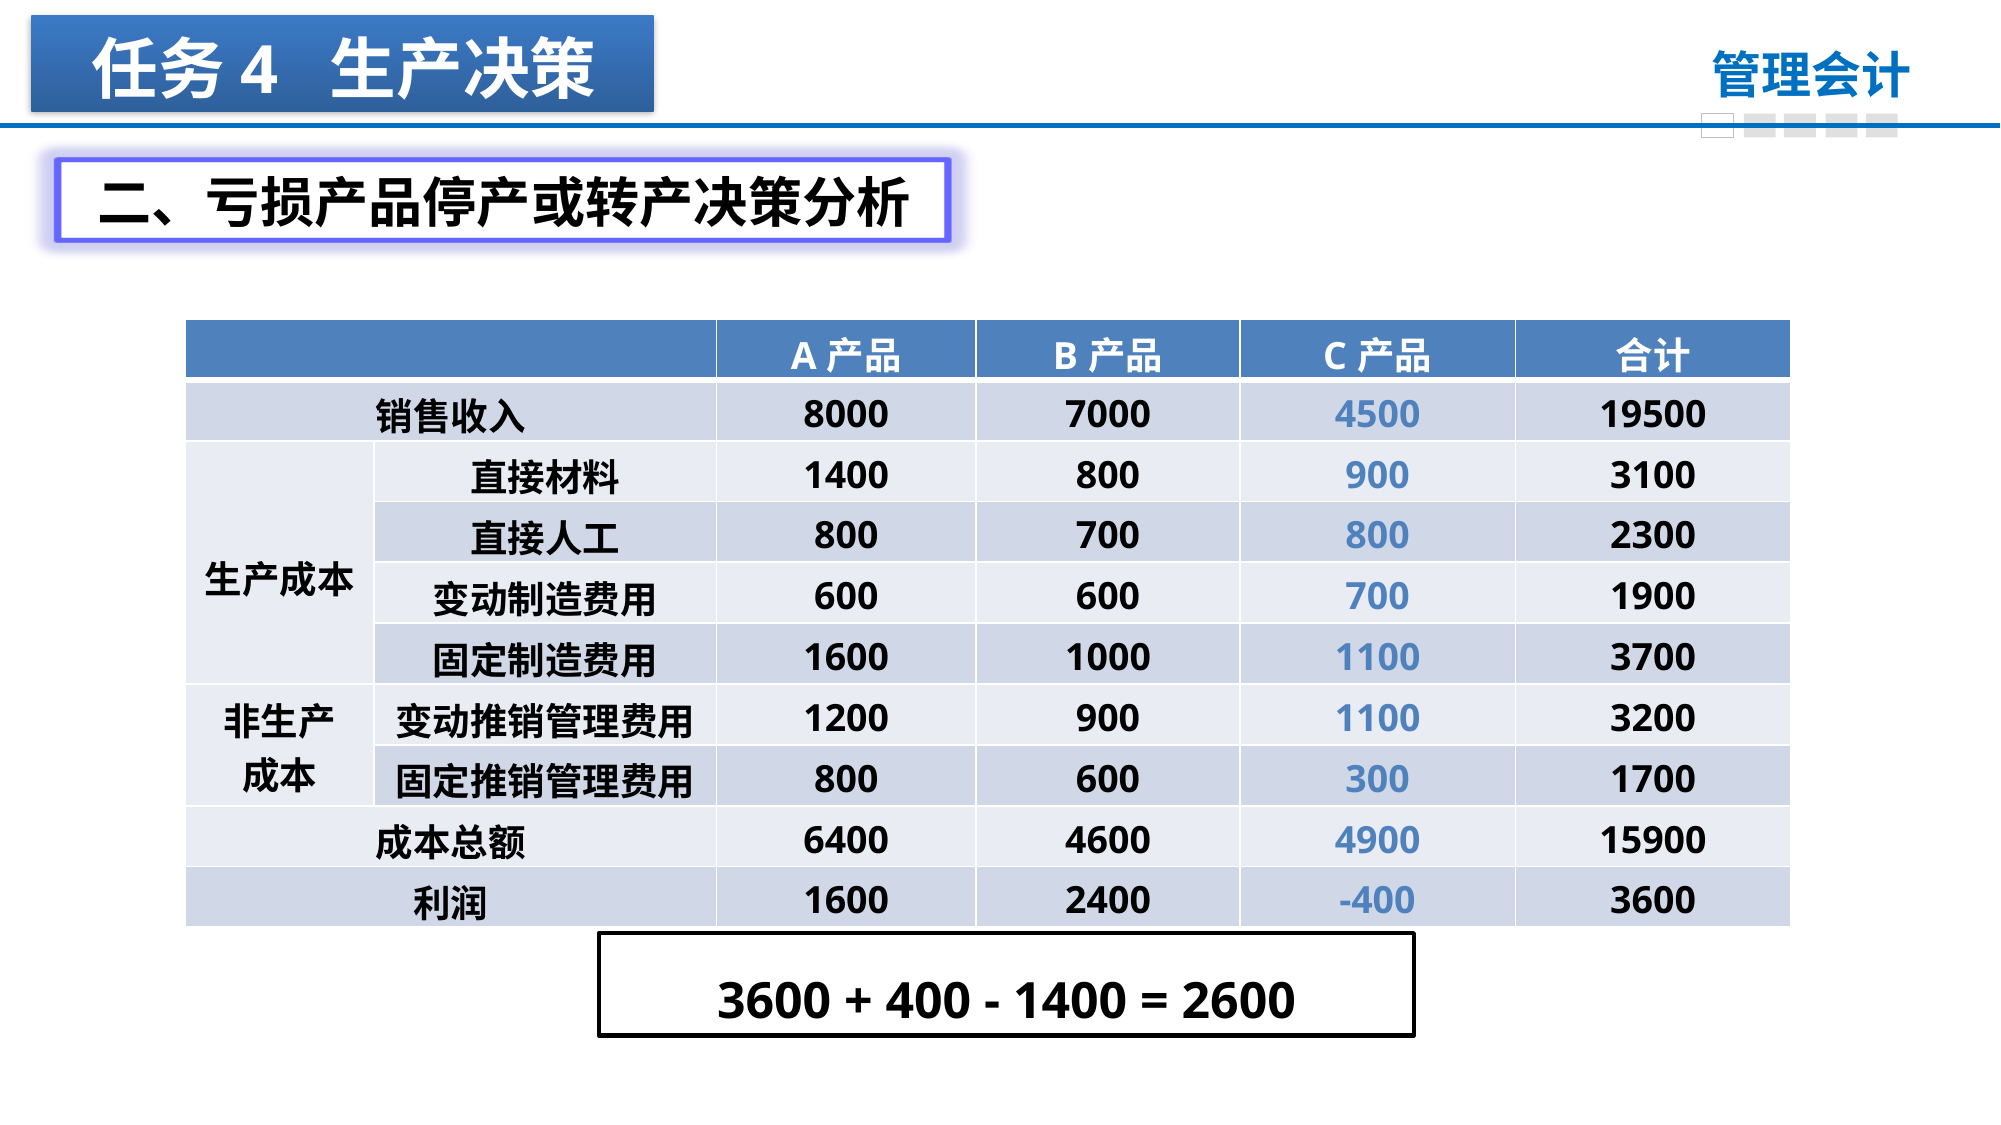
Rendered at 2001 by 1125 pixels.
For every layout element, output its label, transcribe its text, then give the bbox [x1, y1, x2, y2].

table_cell 2300 [1516, 502, 1790, 561]
table_cell 3200 [1516, 685, 1790, 744]
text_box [31, 14, 654, 117]
table_cell 直接人工 [375, 502, 716, 561]
table_cell 成本总额 [186, 807, 716, 866]
table_cell 19500 [1516, 383, 1790, 440]
table_cell 4600 [977, 807, 1239, 866]
table_cell 1100 [1241, 624, 1515, 683]
table_cell 销售收入 [186, 383, 716, 440]
table_cell 生产成本 [186, 442, 373, 683]
table_cell 3700 [1516, 624, 1790, 683]
table_cell 800 [717, 502, 975, 561]
table_cell 800 [977, 442, 1239, 501]
table_cell 1700 [1516, 746, 1790, 805]
table_cell 1100 [1241, 685, 1515, 744]
table_cell 6400 [717, 807, 975, 866]
table_cell 15900 [1516, 807, 1790, 866]
table_cell 700 [977, 502, 1239, 561]
table_cell 800 [1241, 502, 1515, 561]
table_cell 1000 [977, 624, 1239, 683]
table_cell 300 [1241, 746, 1515, 805]
table_header 合计 [1516, 320, 1790, 377]
table_cell 7000 [977, 383, 1239, 440]
table_cell 600 [717, 563, 975, 622]
table_cell 800 [717, 746, 975, 805]
table_cell 600 [977, 563, 1239, 622]
table_cell 4500 [1241, 383, 1515, 440]
text_box 3600 + 400 - 1400 = 2600 [597, 931, 1416, 1038]
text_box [17, 131, 989, 268]
table_cell 变动制造费用 [375, 563, 716, 622]
table_cell 利润 [186, 867, 716, 926]
table_cell 700 [1241, 563, 1515, 622]
table_cell 1600 [717, 867, 975, 926]
table_cell 直接材料 [375, 442, 716, 501]
table_cell 固定制造费用 [375, 624, 716, 683]
table_cell 2400 [977, 867, 1239, 926]
table_header [186, 320, 716, 377]
table_cell 1400 [717, 442, 975, 501]
table_cell 3600 [1516, 867, 1790, 926]
table_cell 8000 [717, 383, 975, 440]
table_header B产品 [977, 320, 1239, 377]
table_header A产品 [717, 320, 975, 377]
table_cell 900 [977, 685, 1239, 744]
table_cell 600 [977, 746, 1239, 805]
table_cell 900 [1241, 442, 1515, 501]
table_cell 固定推销管理费用 [375, 746, 716, 805]
table_cell 非生产 成本 [186, 685, 373, 805]
table_cell 1600 [717, 624, 975, 683]
table_cell 1200 [717, 685, 975, 744]
table_cell 4900 [1241, 807, 1515, 866]
table_cell 3100 [1516, 442, 1790, 501]
table_cell -400 [1241, 867, 1515, 926]
table_cell 变动推销管理费用 [375, 685, 716, 744]
table_header C产品 [1241, 320, 1515, 377]
table_cell 1900 [1516, 563, 1790, 622]
